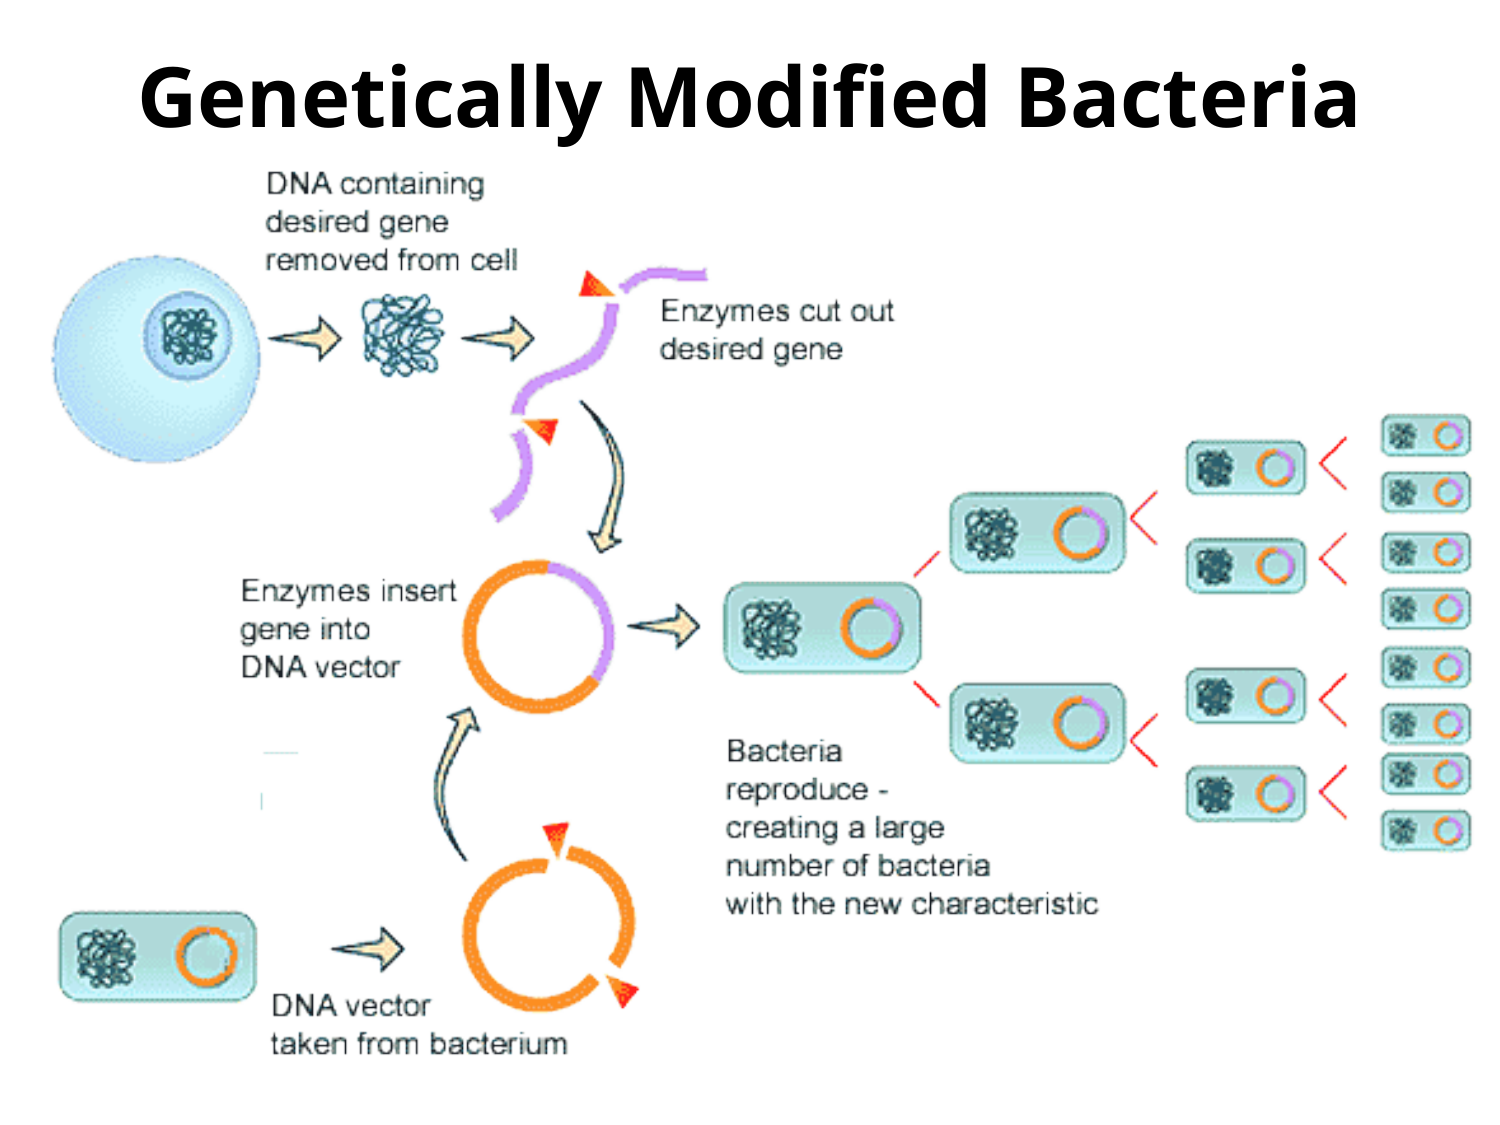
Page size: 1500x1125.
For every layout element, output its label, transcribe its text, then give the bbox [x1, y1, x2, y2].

picture [49, 162, 1487, 1063]
title Genetically Modified Bacteria [74, 0, 1426, 159]
